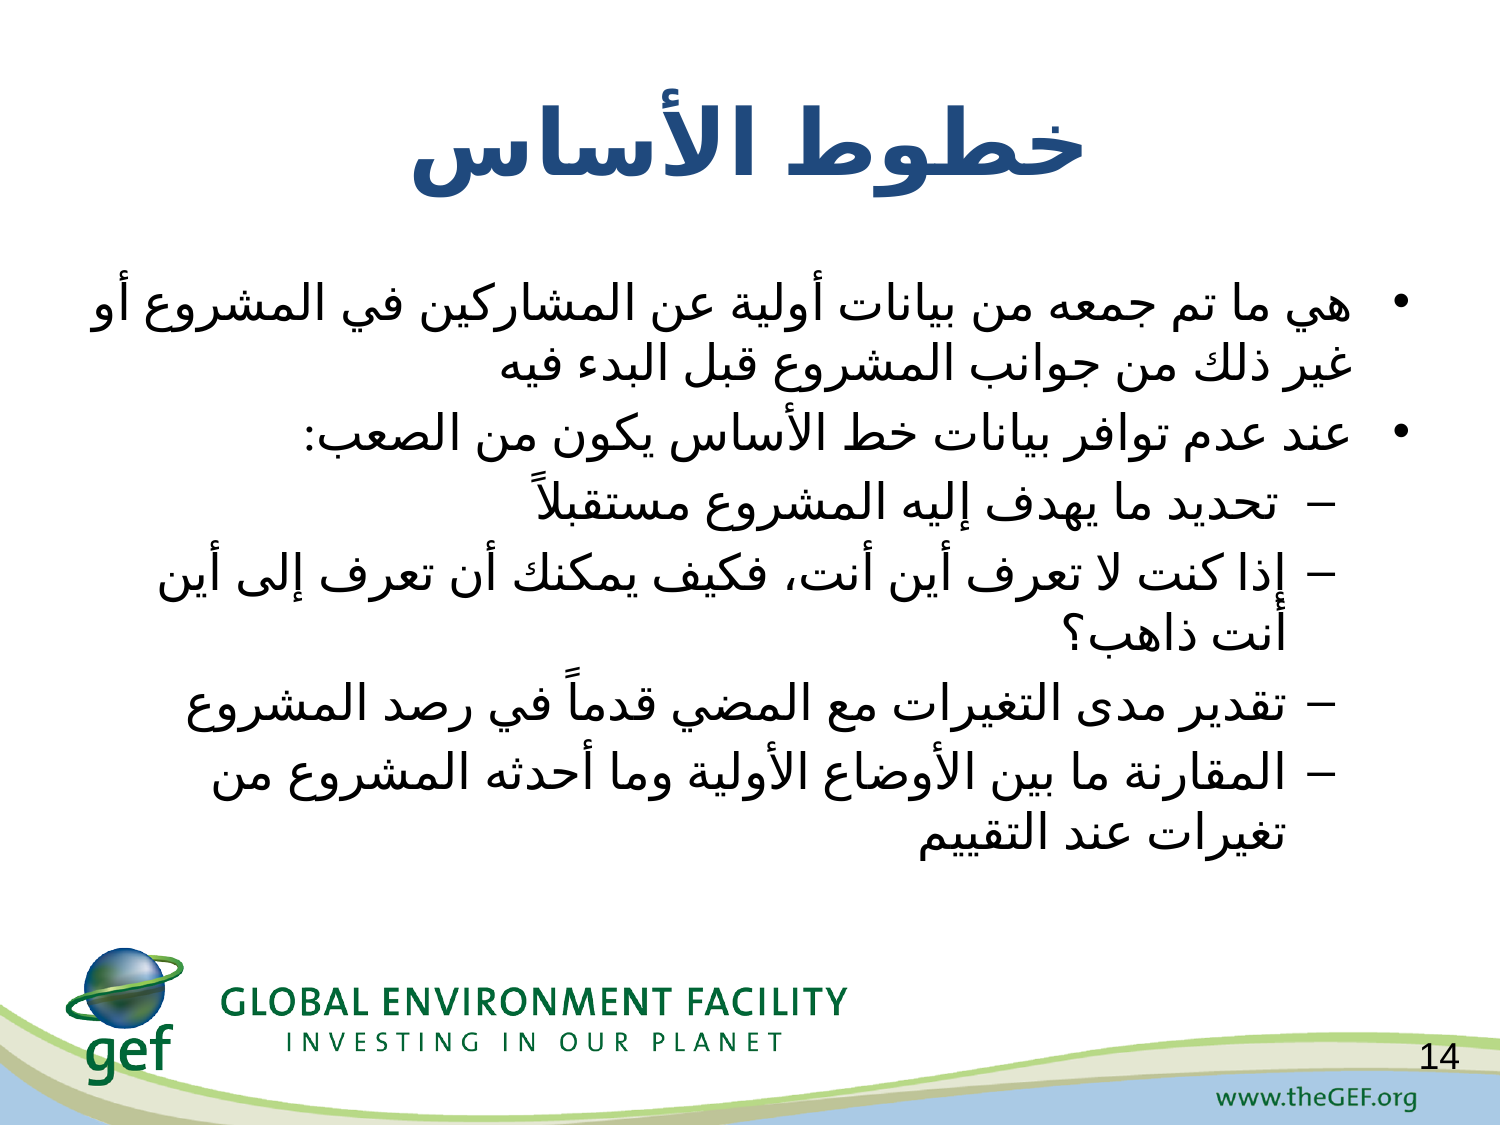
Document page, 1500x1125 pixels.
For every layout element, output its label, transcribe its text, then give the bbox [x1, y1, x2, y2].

title خطوط الأساس [74, 44, 1426, 233]
picture [0, 920, 1500, 1125]
list هي ما تم جمعه من بيانات أولية عن المشاركين في المشروع أو غير ذلك من جوانب المشروع قبل البدء فيه عند عدم توافر بيانات خط الأساس يكون من الصعب: تحديد ما يهدف إليه المشروع مستقبلاً إذا كنت لا تعرف أين أنت، فكيف يمكنك أن تعرف إلى أين أنت ذاهب؟ تقدير مدى التغيرات مع المضي قدماً في رصد المشروع المقارنة ما بين الأوضاع الأولية وما أحدثه المشروع من تغيرات عند التقييم [74, 262, 1426, 1006]
slide_number 14 [1387, 1012, 1500, 1095]
